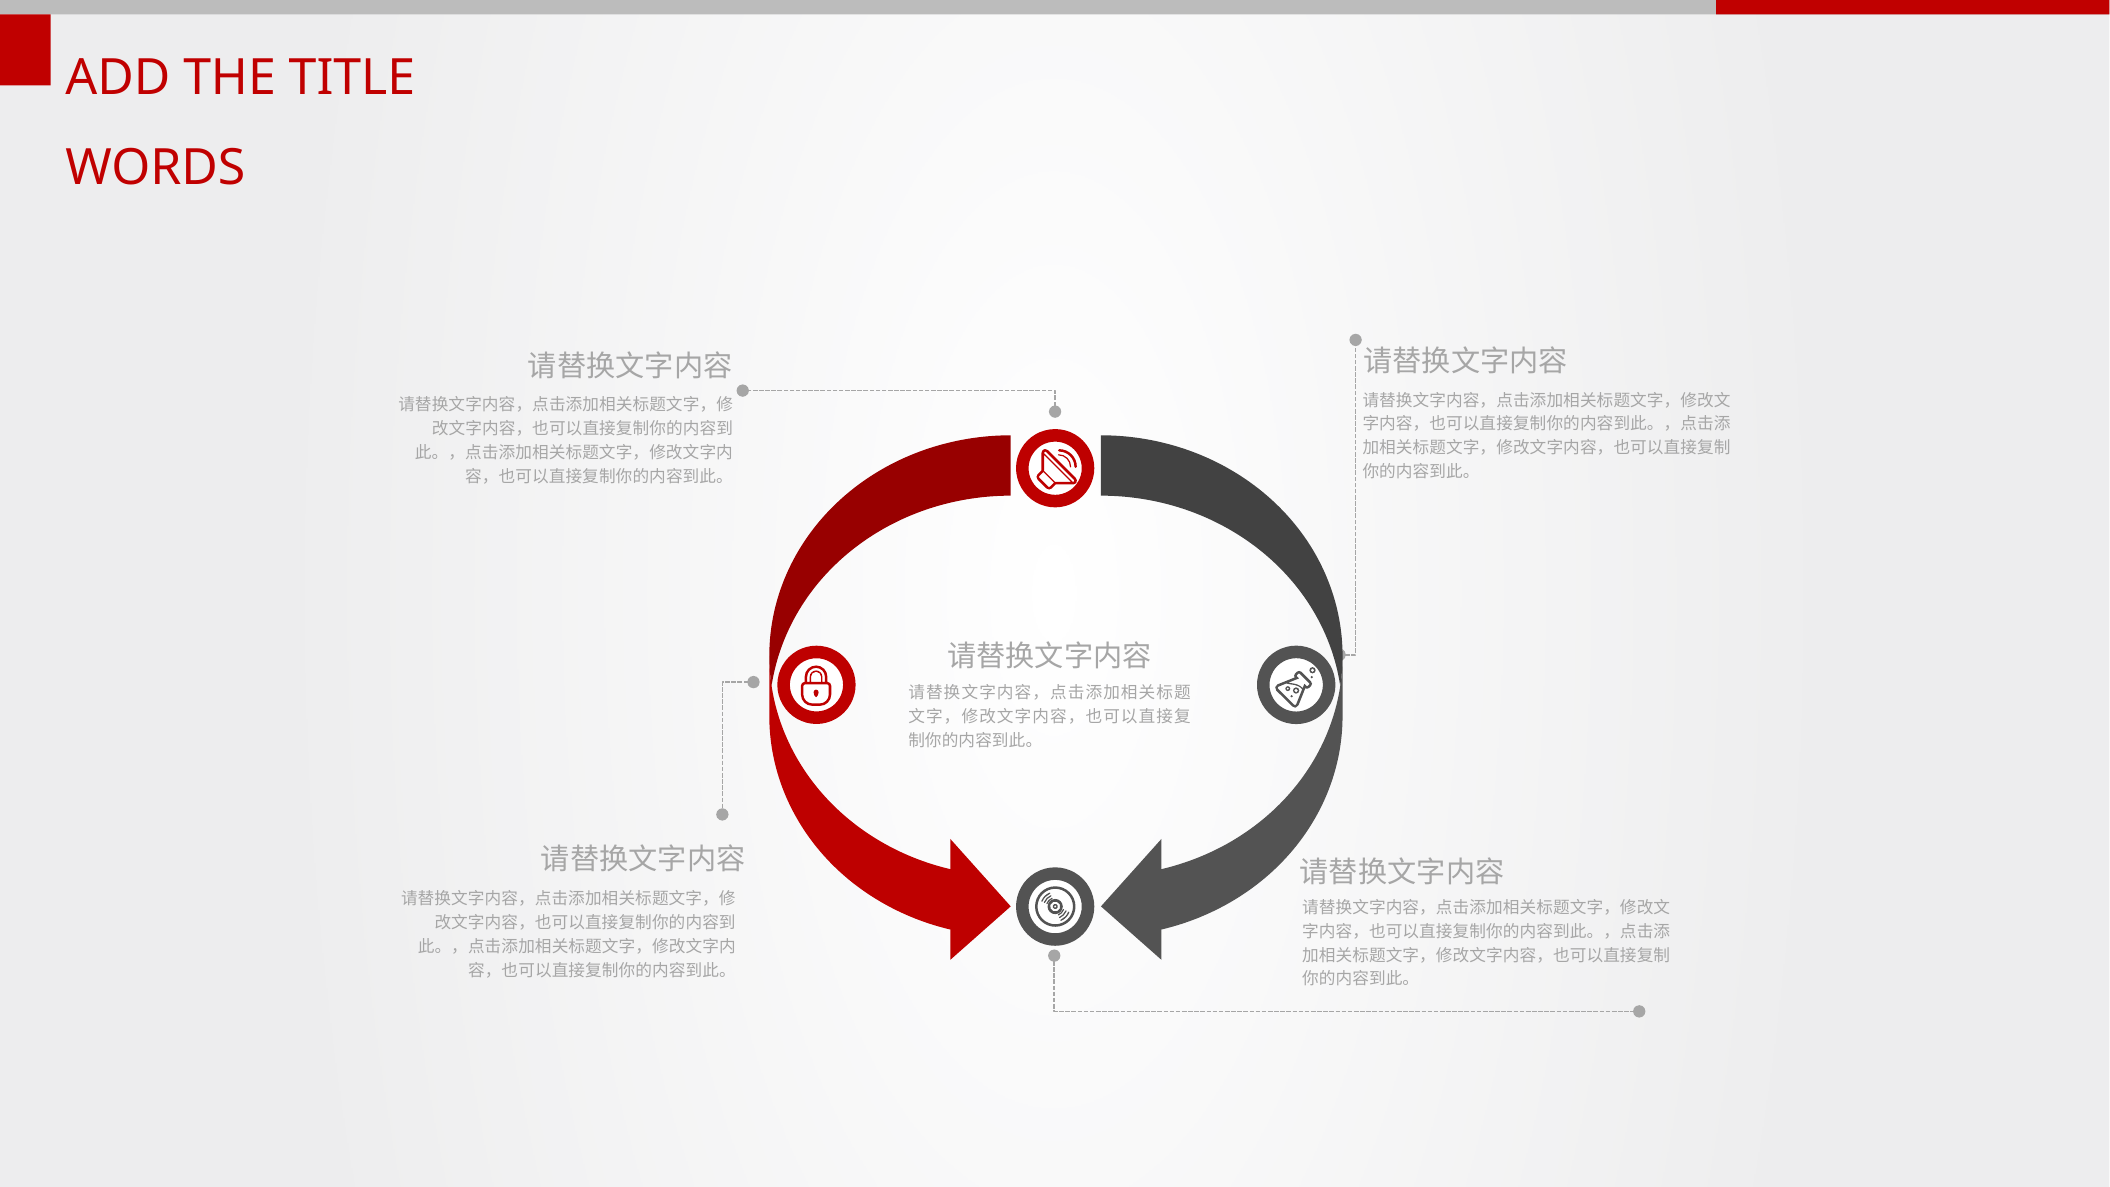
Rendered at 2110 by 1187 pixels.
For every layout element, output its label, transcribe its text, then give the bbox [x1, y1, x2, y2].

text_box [769, 435, 1343, 967]
text_box [1349, 333, 1362, 348]
text_box ADD THE TITLE WORDS [50, 15, 583, 202]
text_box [391, 833, 746, 981]
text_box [1362, 335, 1736, 483]
text_box [716, 802, 729, 821]
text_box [389, 339, 734, 488]
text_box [0, 0, 2110, 15]
text_box [1627, 1005, 1646, 1018]
picture [0, 15, 2110, 1187]
text_box [0, 15, 50, 86]
text_box [1048, 401, 1062, 418]
text_box [1343, 649, 1350, 660]
text_box [743, 675, 760, 689]
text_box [1299, 846, 1675, 990]
text_box [736, 384, 753, 397]
